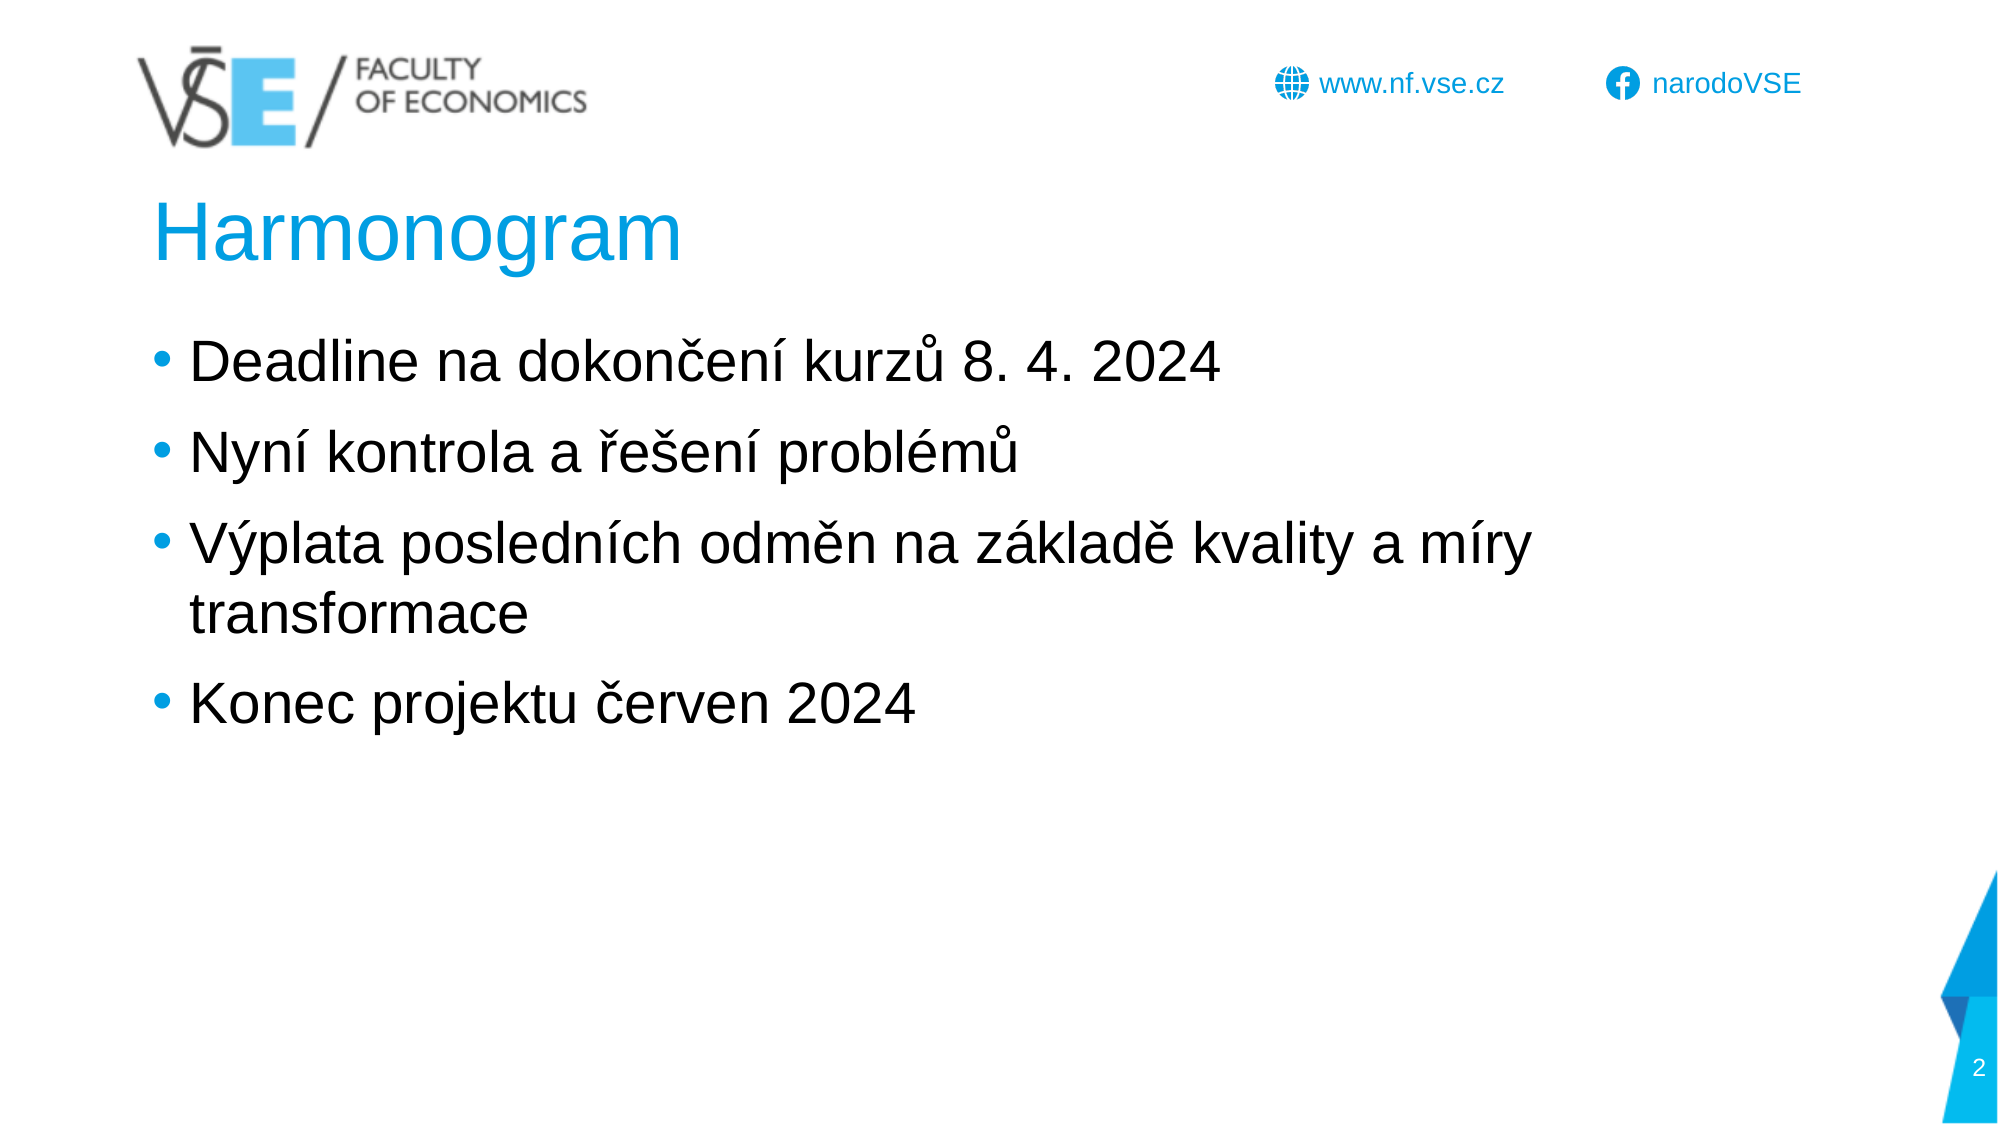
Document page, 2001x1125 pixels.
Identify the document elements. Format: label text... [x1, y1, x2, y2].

list Deadline na dokončení kurzů 8. 4. 2024 Nyní kontrola a řešení problémů Výplata posledních odměn na základě kvality a míry transformace Konec projektu červen 2024 [137, 315, 1839, 1043]
title Harmonogram [137, 180, 1839, 294]
picture [1, 0, 1999, 1125]
